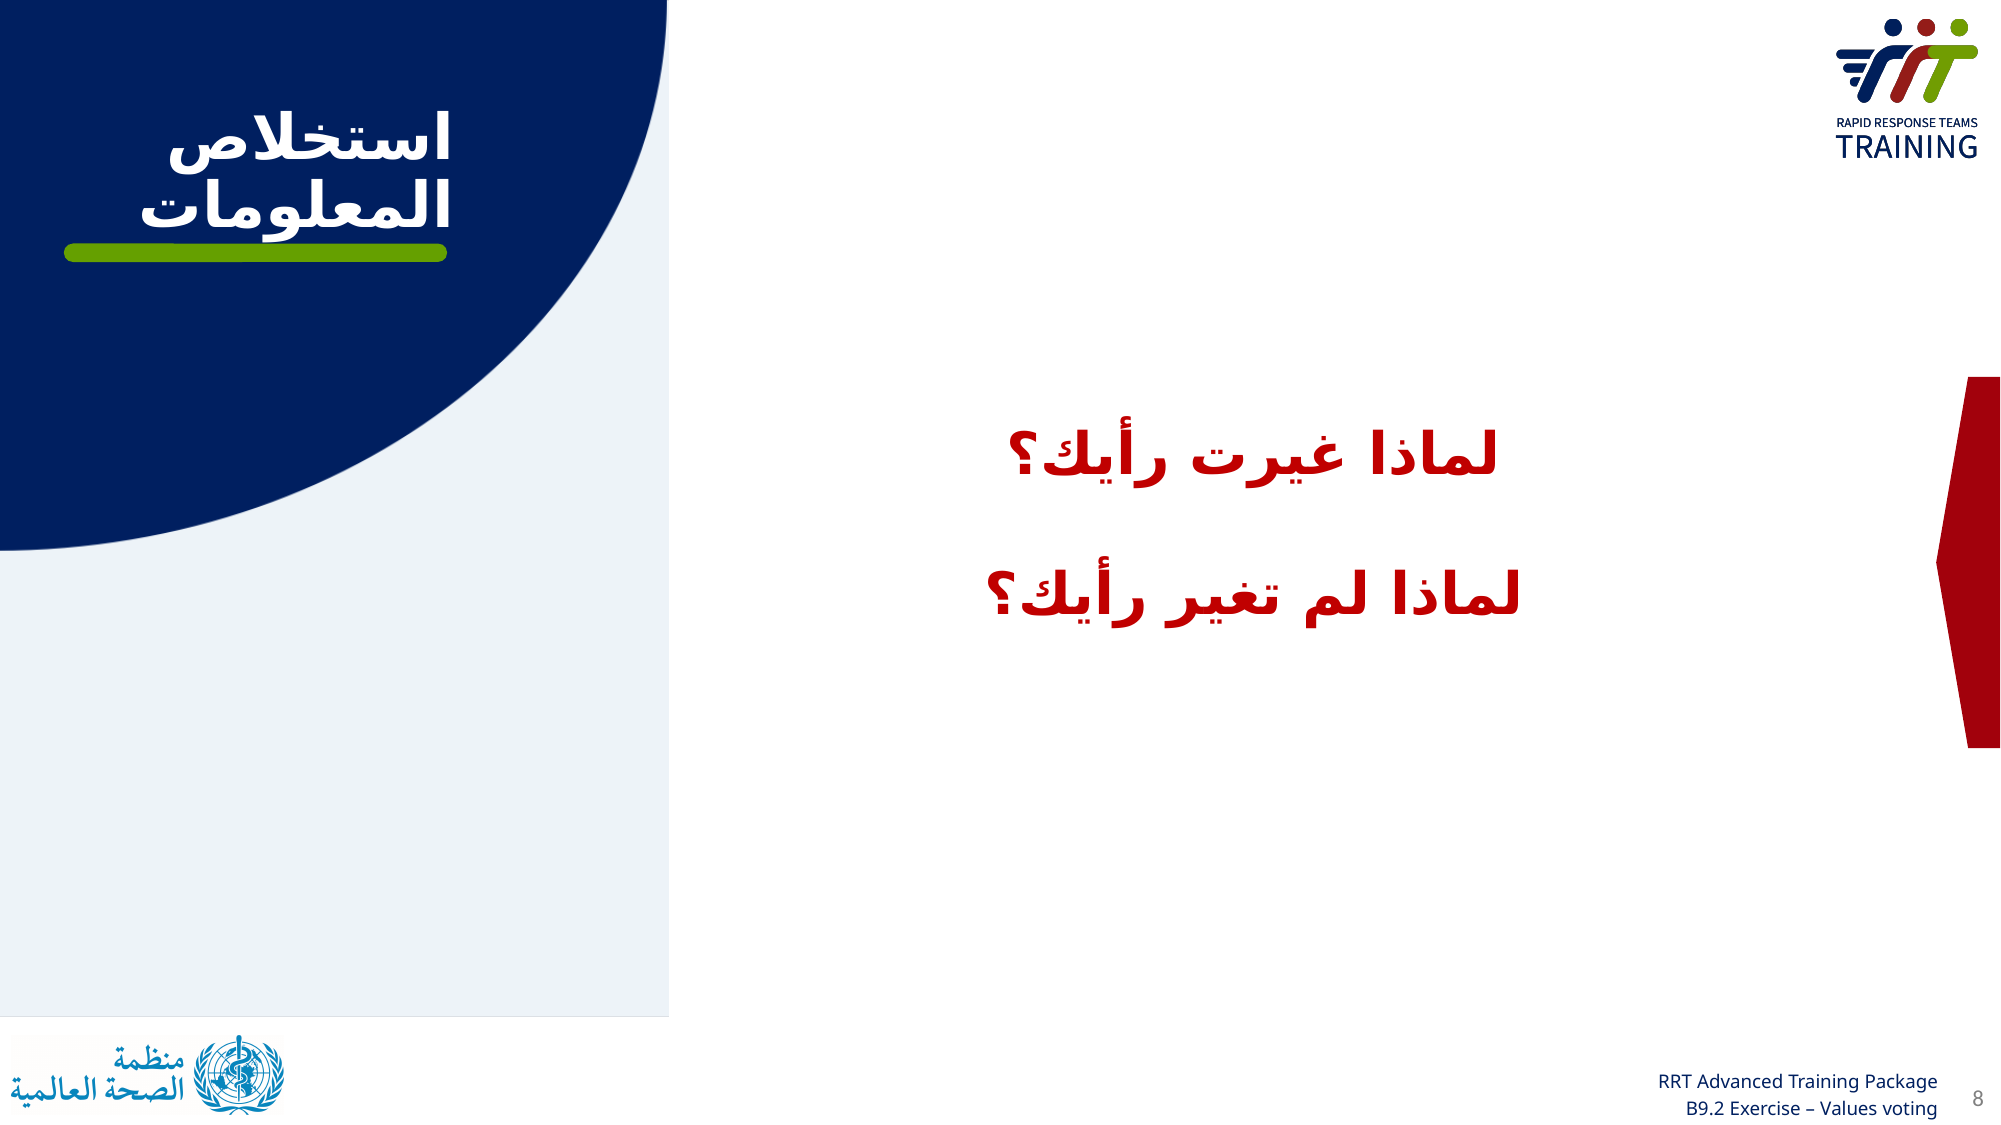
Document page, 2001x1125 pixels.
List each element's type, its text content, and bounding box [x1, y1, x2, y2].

text_box استخلاص المعلومات [0, 103, 455, 242]
picture [11, 1035, 284, 1115]
text_box لماذا غيرت رأيك؟ لماذا لم تغير رأيك؟ [590, 408, 1993, 634]
picture [0, 0, 669, 1018]
picture [1835, 19, 1978, 167]
picture [241, 1050, 247, 1059]
